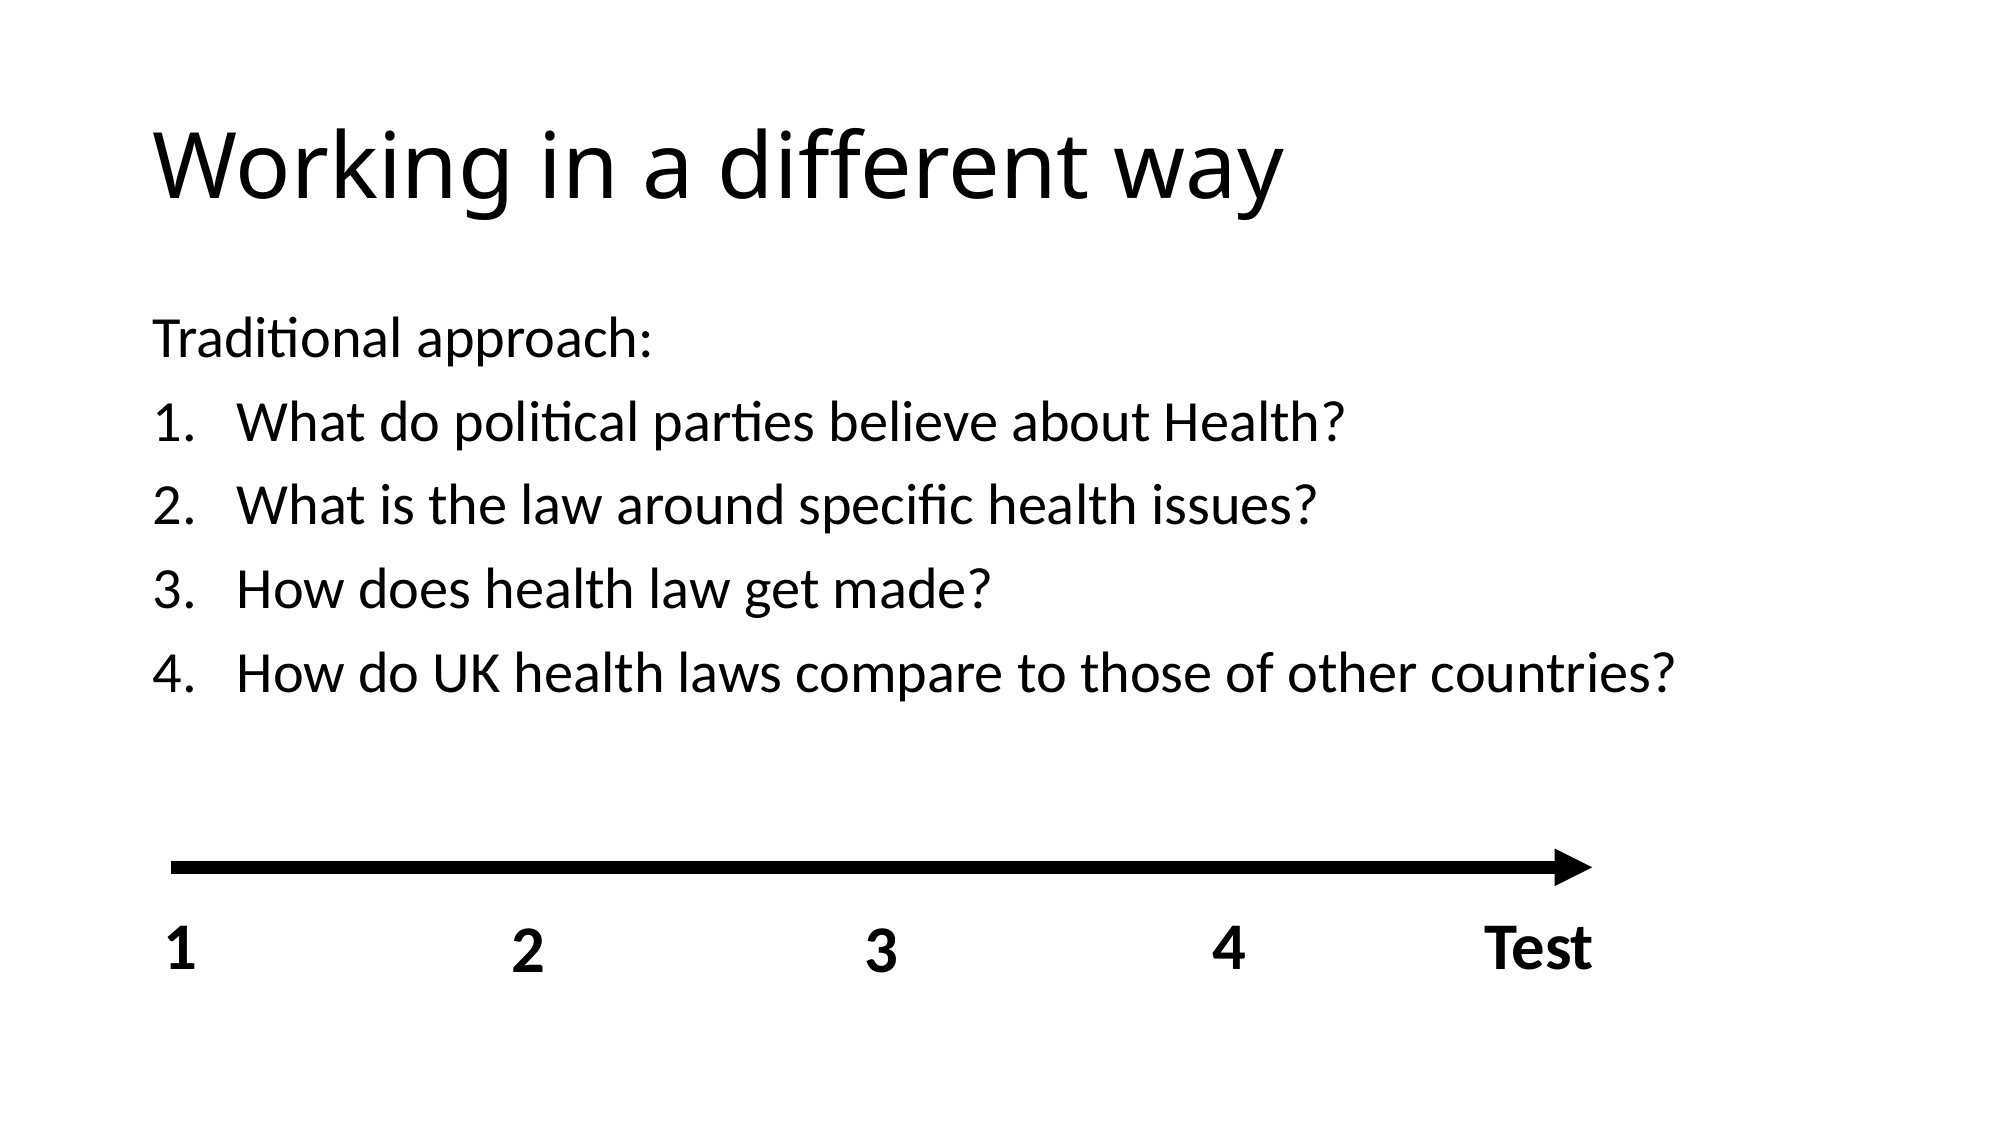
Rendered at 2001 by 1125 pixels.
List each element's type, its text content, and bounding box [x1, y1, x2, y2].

text_box 3 [838, 897, 925, 993]
text_box Test [1456, 895, 1623, 991]
text_box 1 [137, 895, 224, 991]
text_box 2 [484, 897, 572, 993]
list Traditional approach: What do political parties believe about Health? What is the law around specific health issues? How does health law get made? How do UK health laws compare to those of other countries? [137, 299, 1863, 727]
title Working in a different way [137, 59, 1863, 278]
text_box 4 [1185, 895, 1273, 991]
